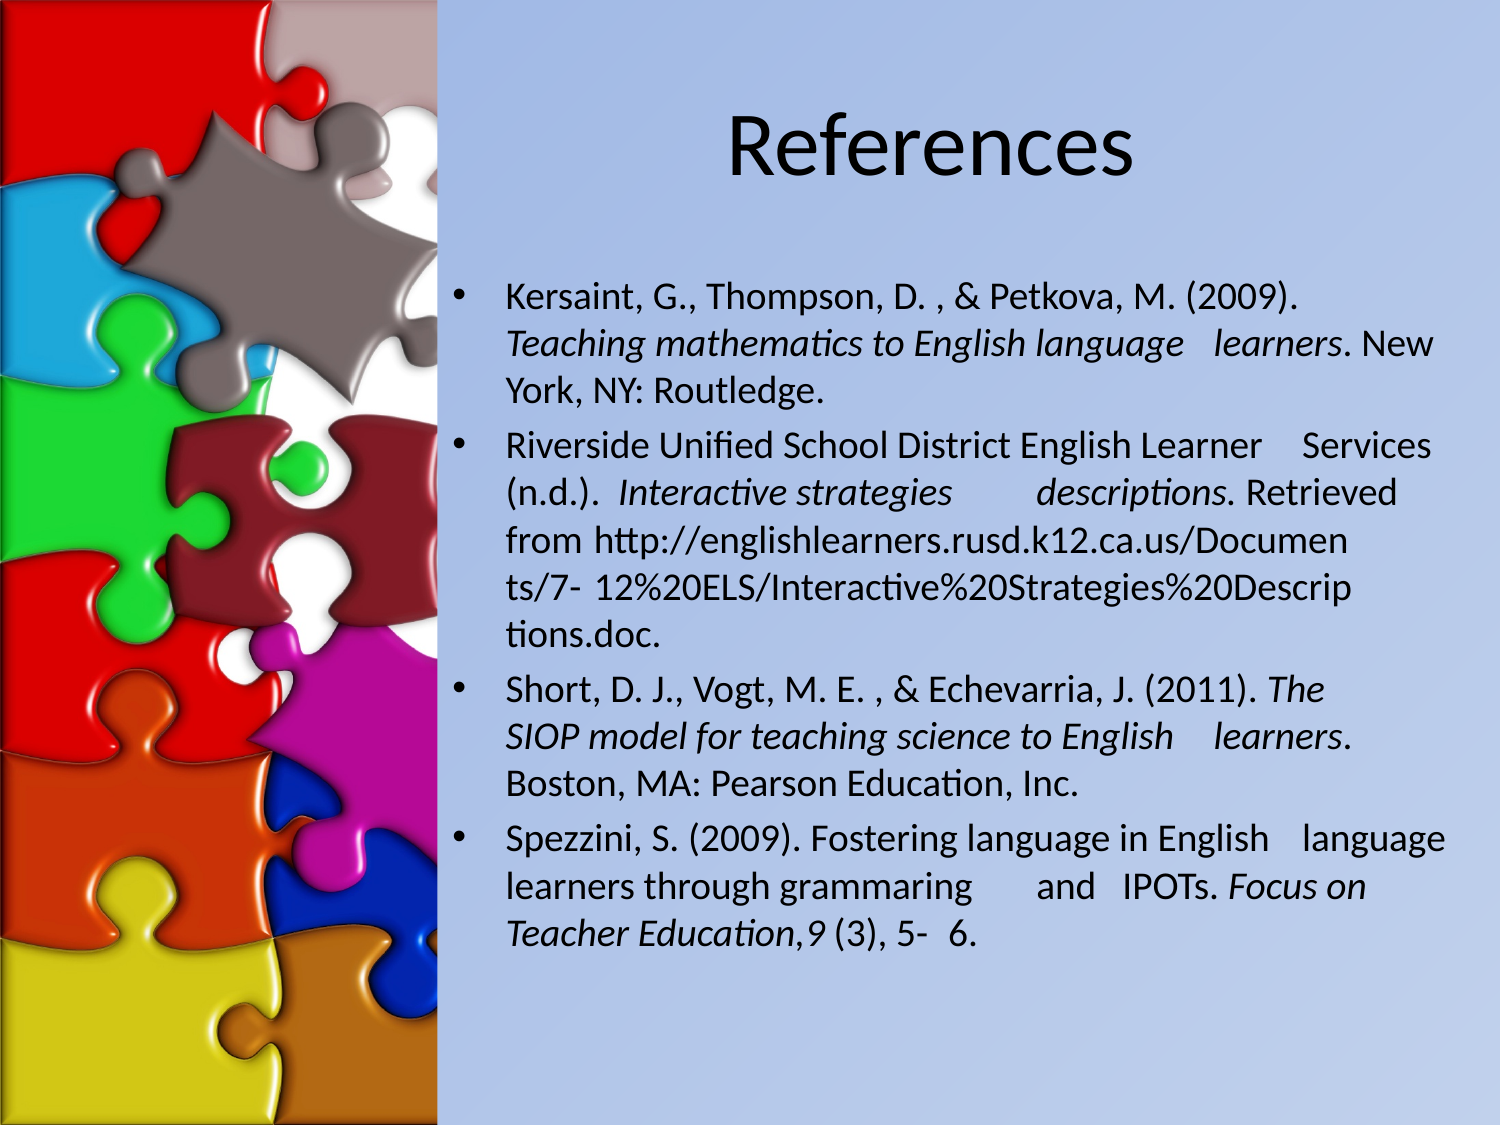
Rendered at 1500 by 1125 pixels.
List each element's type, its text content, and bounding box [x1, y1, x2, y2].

title References [437, 45, 1425, 233]
picture [0, 0, 438, 1125]
list Kersaint, G., Thompson, D. , & Petkova, M. (2009). Teaching mathematics to English language learners. New York, NY: Routledge. Riverside Unified School District English Learner Services (n.d.). Interactive strategies descriptions. Retrieved from http://englishlearners.rusd.k12.ca.us/Documen ts/7- 12%20ELS/Interactive%20Strategies%20Descrip tions.doc. Short, D. J., Vogt, M. E. , & Echevarria, J. (2011). The SIOP model for teaching science to English learners. Boston, MA: Pearson Education, Inc. Spezzini, S. (2009). Fostering language in English language learners through grammaring and IPOTs. Focus on Teacher Education,9 (3), 5- 6. [437, 262, 1463, 1005]
